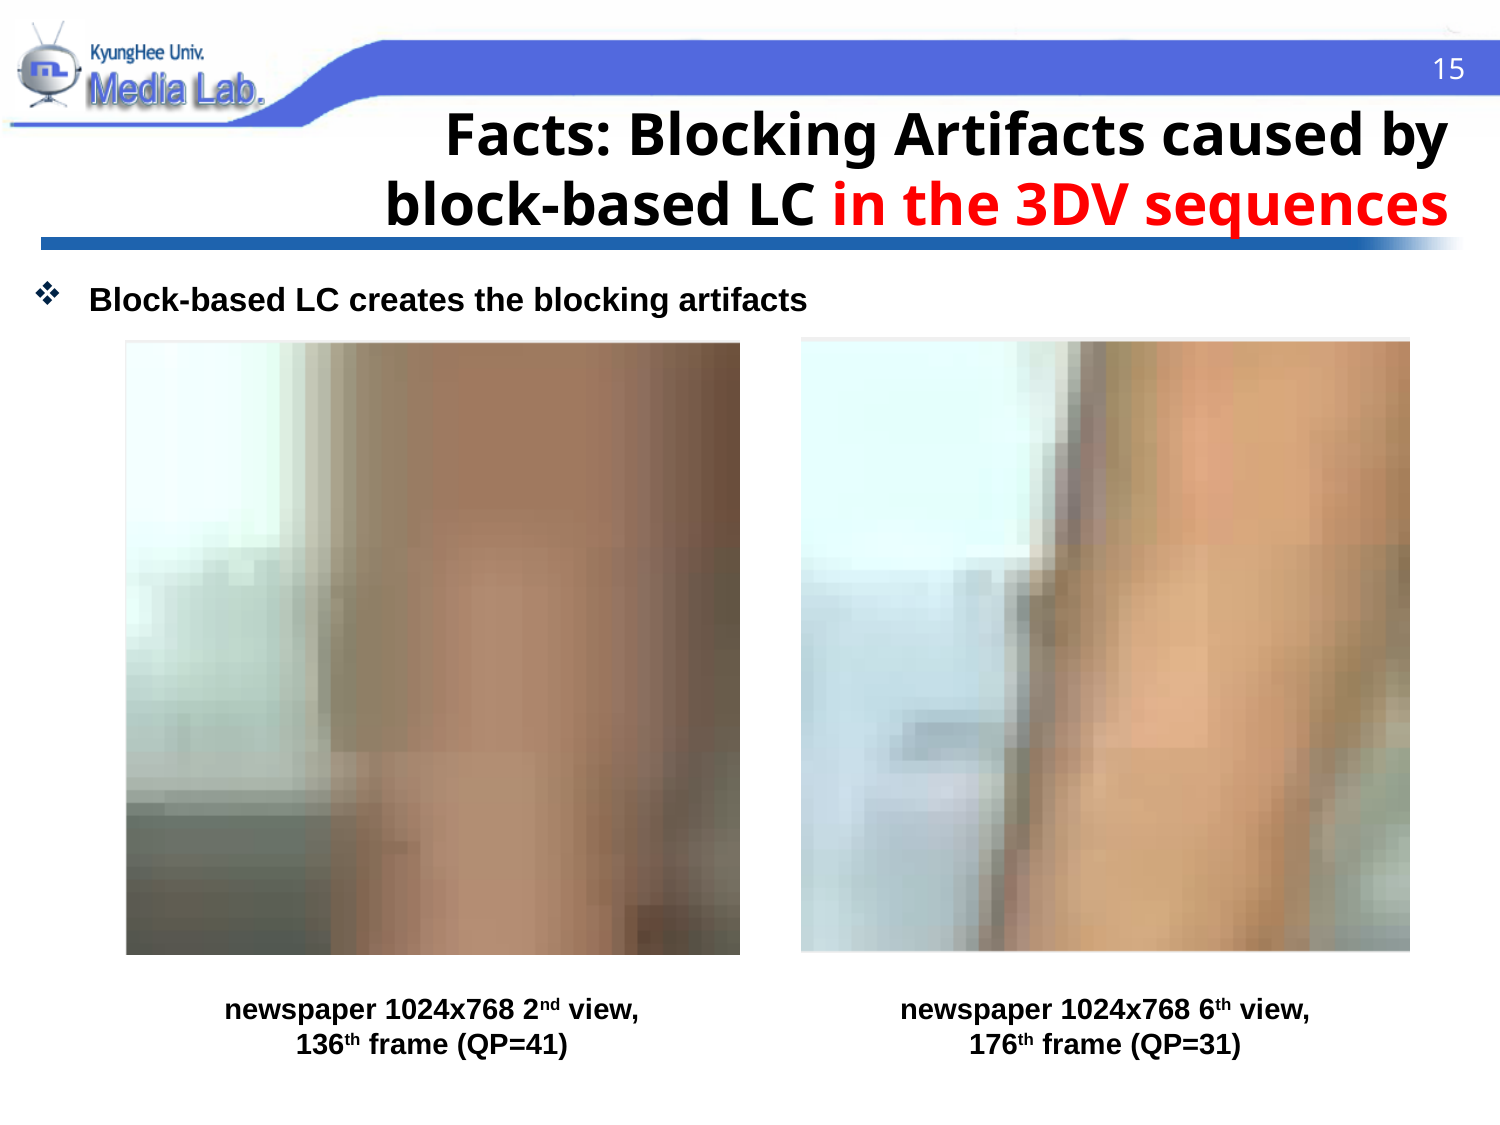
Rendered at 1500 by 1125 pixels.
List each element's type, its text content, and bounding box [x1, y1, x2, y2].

picture [801, 337, 1410, 953]
text_box newspaper 1024x768 2nd view, 136th frame (QP=41) [207, 982, 657, 1068]
picture [124, 339, 740, 955]
text_box newspaper 1024x768 6th view, 176th frame (QP=31) [880, 982, 1330, 1068]
title Facts: Blocking Artifacts caused by block-based LC in the 3DV sequences [312, 101, 1465, 233]
slide_number 15 [1403, 42, 1481, 93]
picture [0, 0, 1500, 138]
picture [41, 237, 1500, 250]
list Block-based LC creates the blocking artifacts [17, 262, 1483, 1107]
